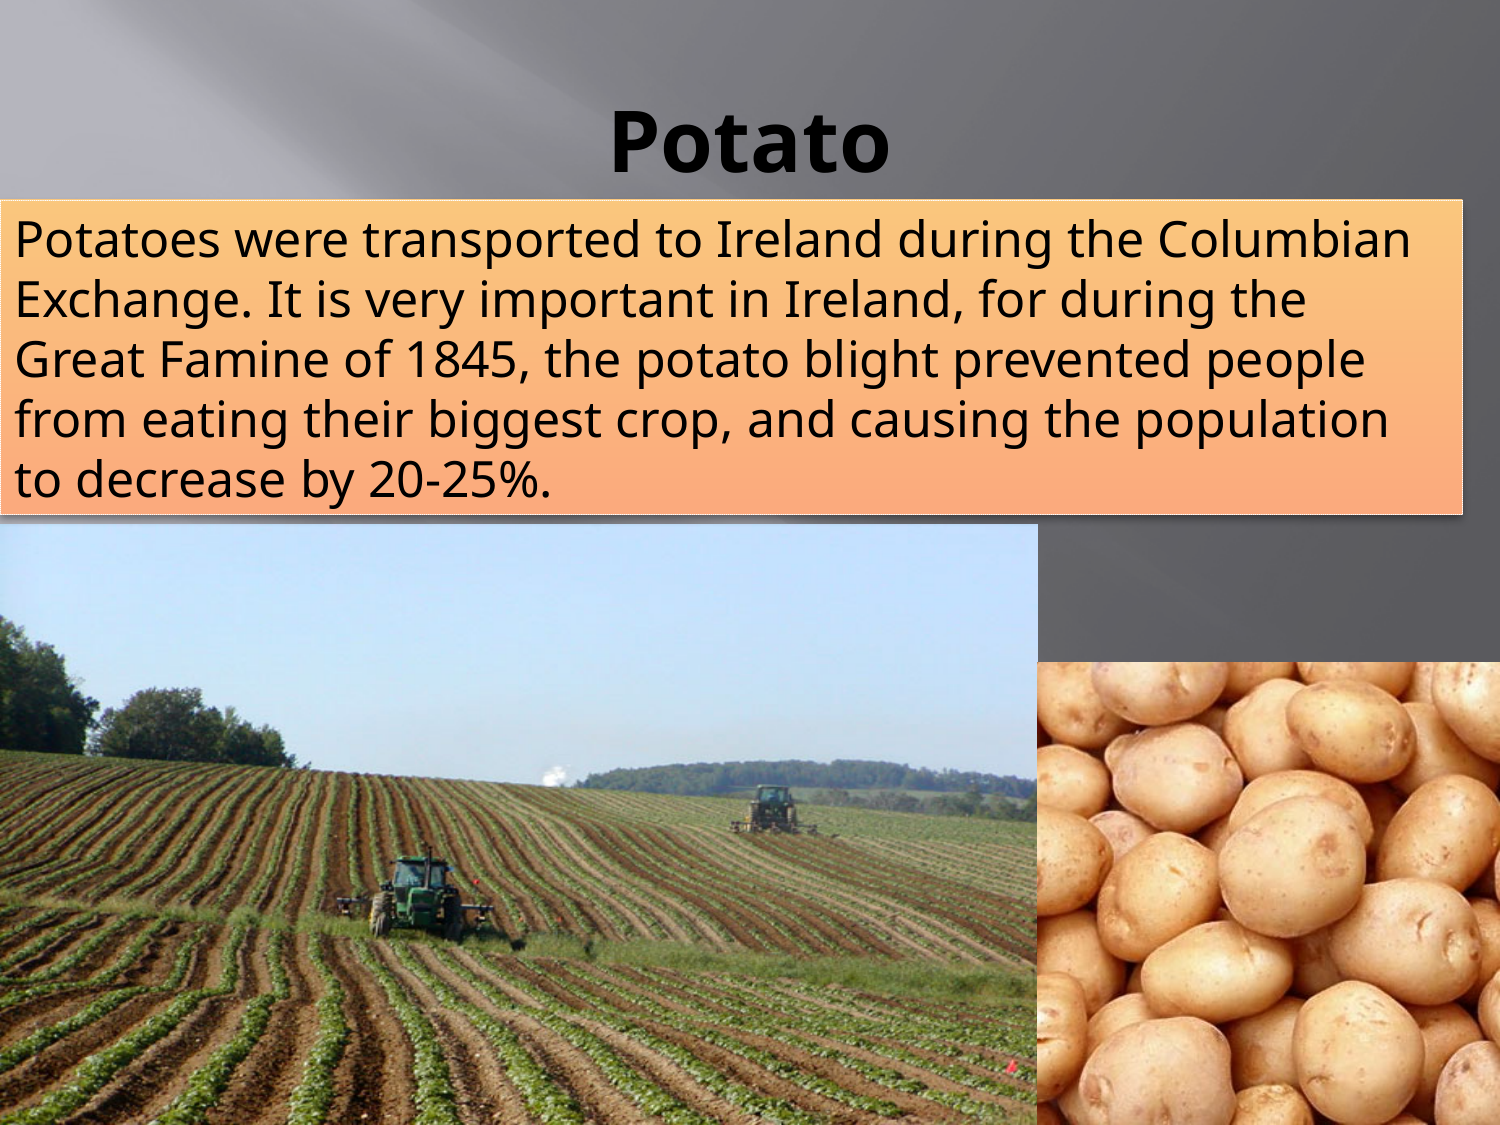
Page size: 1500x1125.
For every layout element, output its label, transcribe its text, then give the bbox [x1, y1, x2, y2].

text_box Potatoes were transported to Ireland during the Columbian Exchange. It is very important in Ireland, for during the Great Famine of 1845, the potato blight prevented people from eating their biggest crop, and causing the population to decrease by 20-25%. [0, 199, 1463, 515]
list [0, 524, 1038, 1125]
picture [1037, 662, 1500, 1125]
title Potato [75, 45, 1425, 199]
